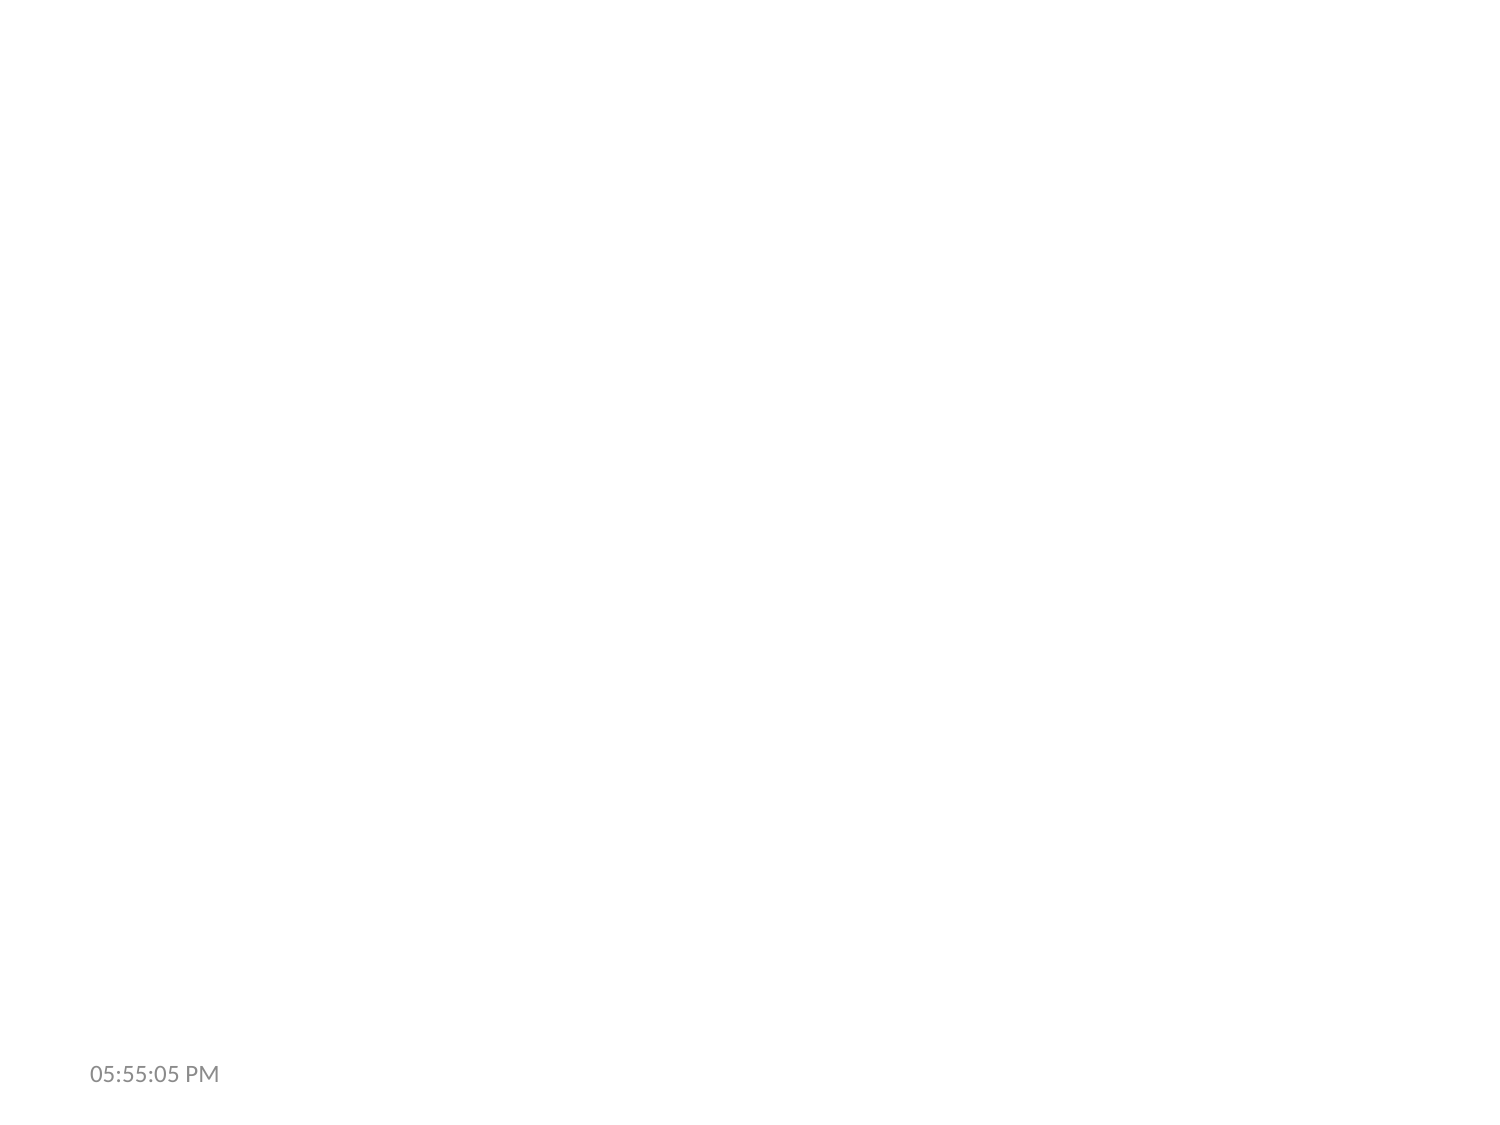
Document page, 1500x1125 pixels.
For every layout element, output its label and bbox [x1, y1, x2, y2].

slide_number [75, 1042, 425, 1103]
